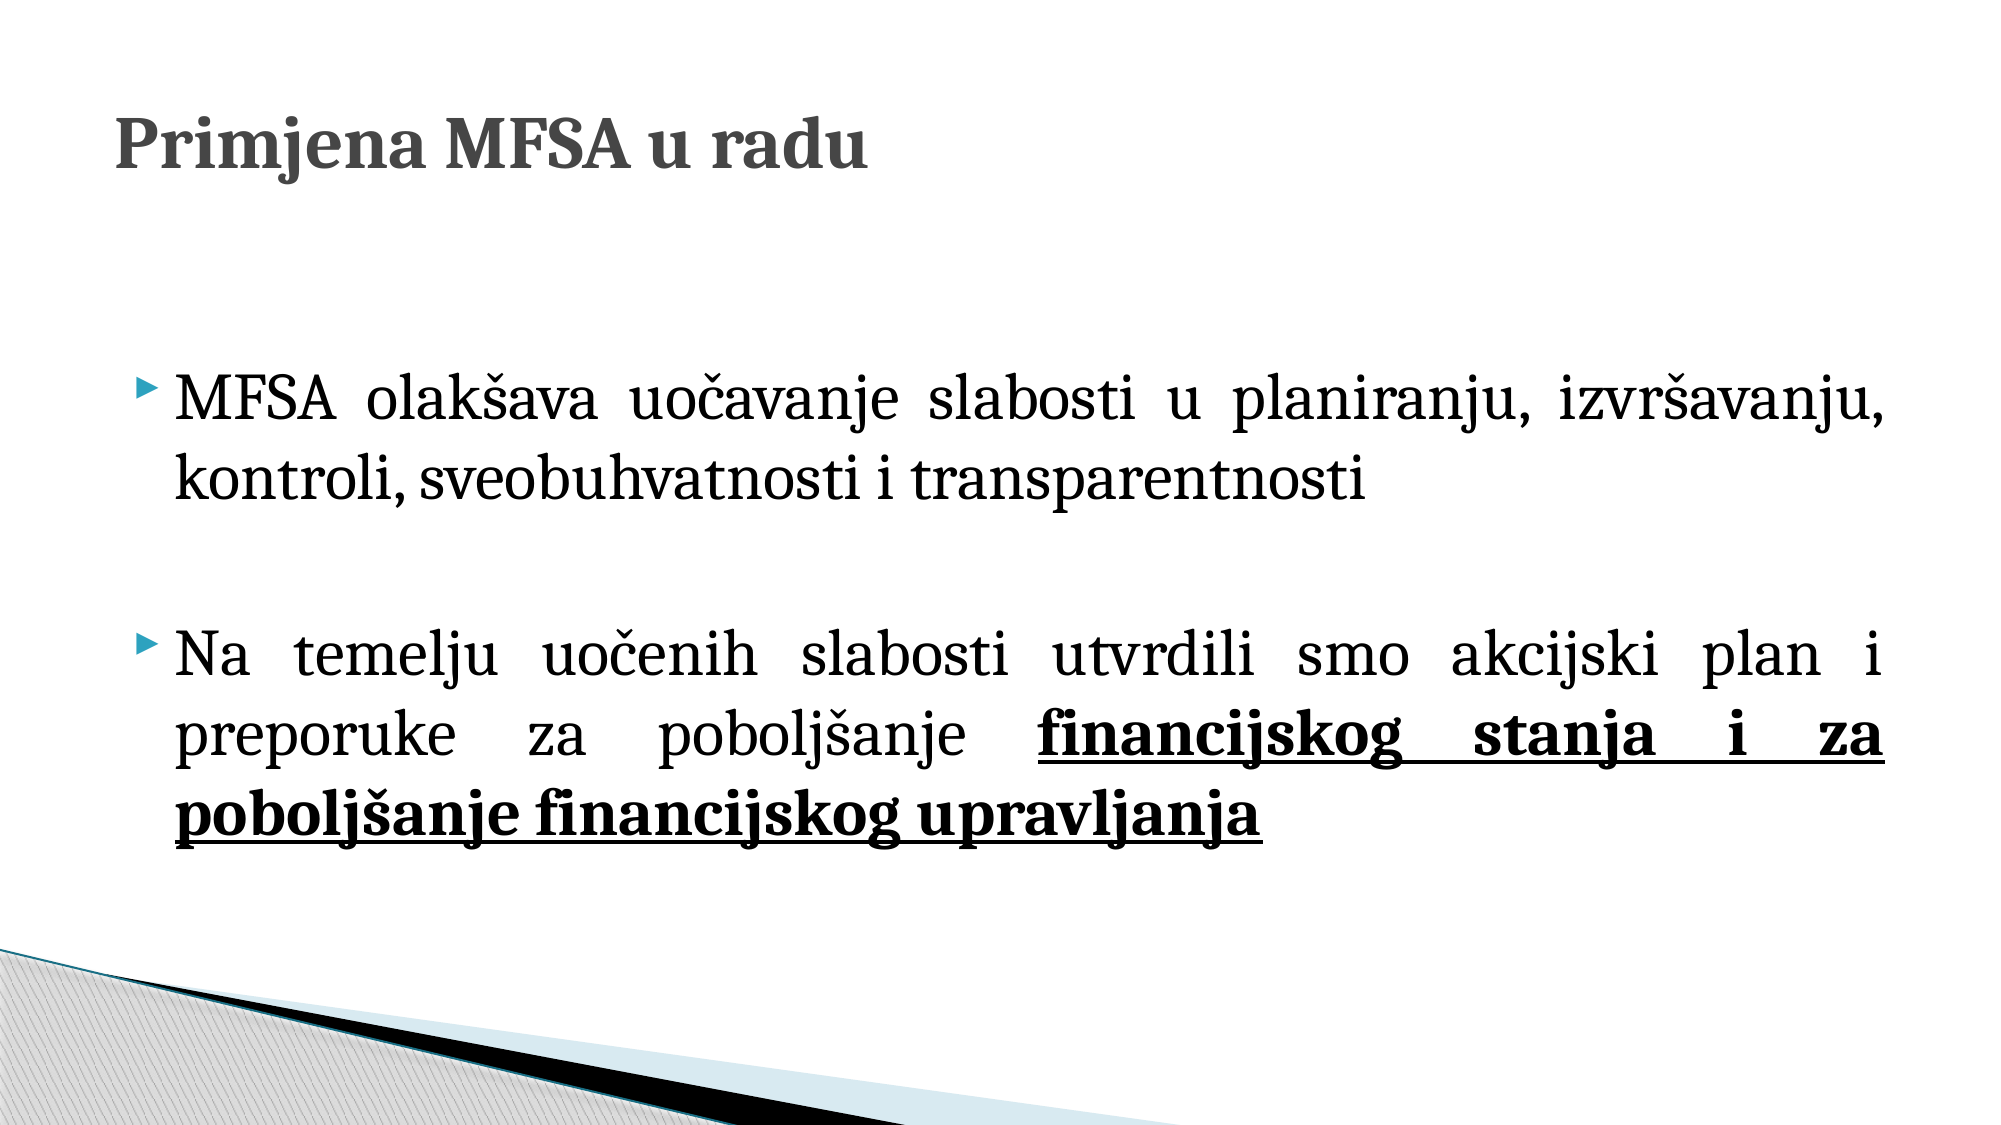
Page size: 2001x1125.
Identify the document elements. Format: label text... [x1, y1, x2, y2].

title Primjena MFSA u radu [99, 45, 1900, 233]
list MFSA olakšava uočavanje slabosti u planiranju, izvršavanju, kontroli, sveobuhvatnosti i transparentnosti Na temelju uočenih slabosti utvrdili smo akcijski plan i preporuke za poboljšanje financijskog stanja i za poboljšanje financijskog upravljanja [99, 345, 1900, 850]
